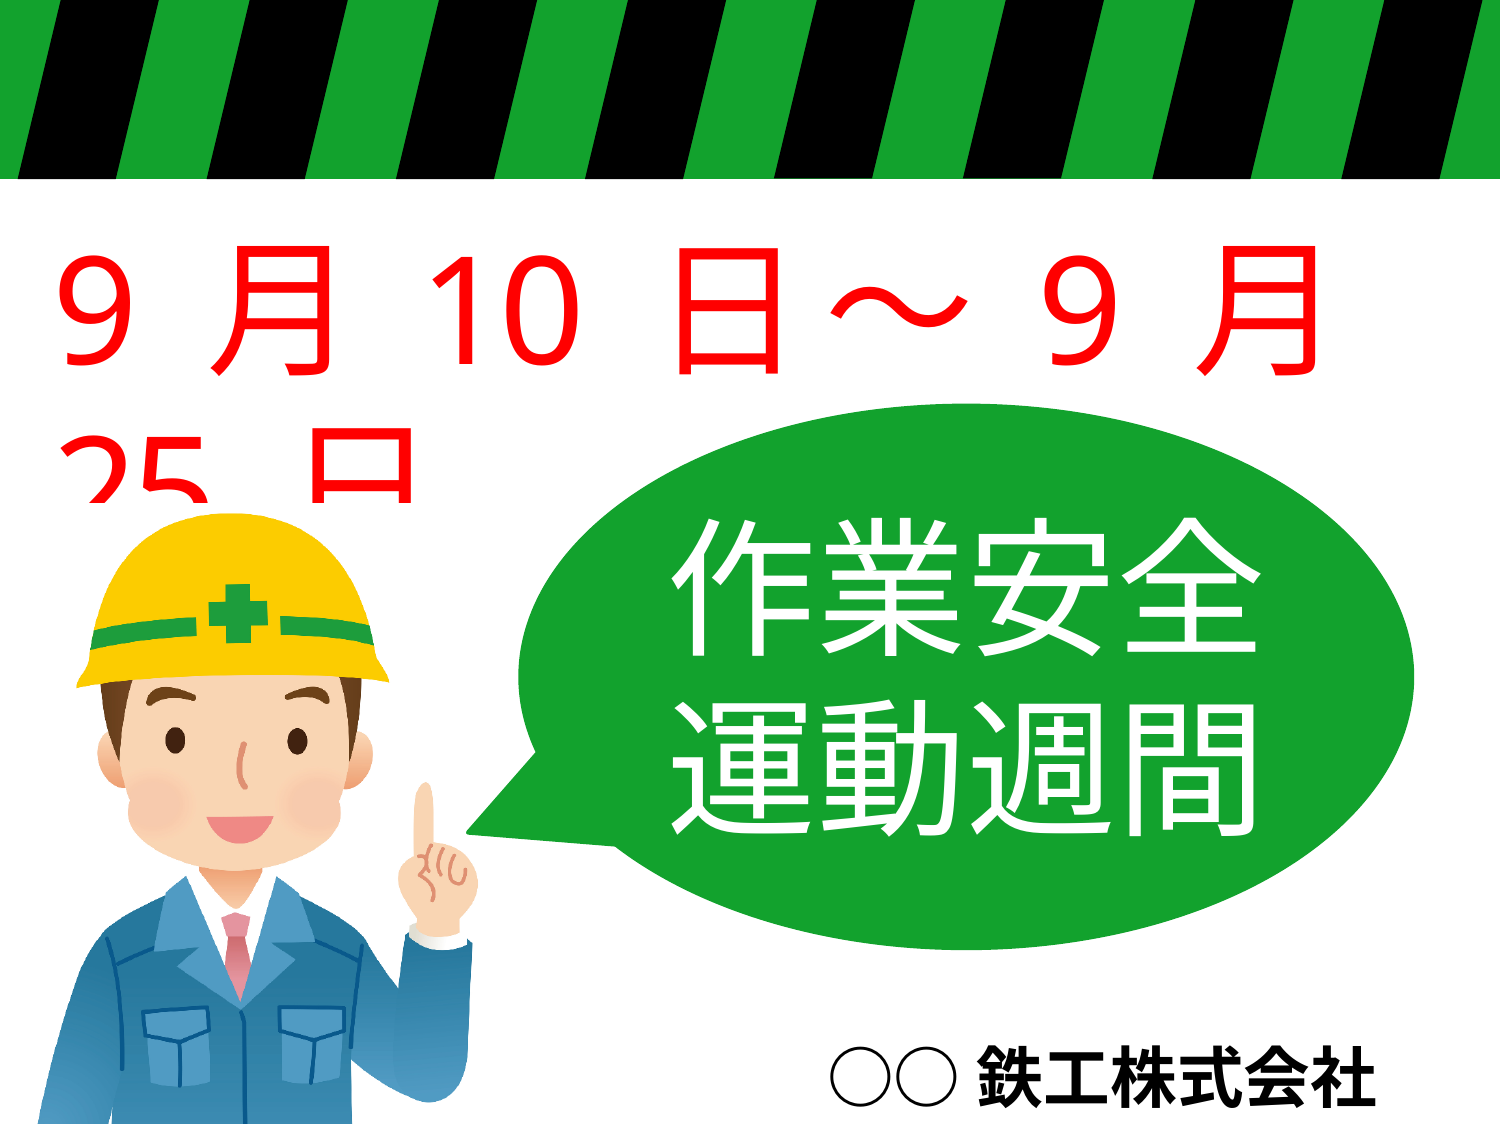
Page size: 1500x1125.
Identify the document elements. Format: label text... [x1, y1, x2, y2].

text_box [248, 405, 1500, 949]
text_box 9 月 10 日 ～ 9 月 25 日 [37, 207, 1500, 501]
text_box [17, 0, 159, 180]
text_box [962, 0, 1104, 179]
text_box [116, 0, 249, 179]
text_box [395, 0, 538, 180]
text_box [1062, 0, 1195, 179]
text_box [1341, 0, 1483, 180]
text_box ○○鉄工株式会社 [679, 1027, 1459, 1123]
text_box [0, 0, 60, 179]
text_box [1440, 0, 1500, 179]
text_box [206, 0, 348, 180]
text_box [584, 0, 727, 180]
text_box [305, 0, 438, 179]
text_box [773, 0, 915, 179]
text_box [1251, 0, 1384, 179]
text_box [1152, 0, 1294, 180]
text_box [684, 0, 816, 179]
picture [29, 503, 485, 1125]
text_box [873, 0, 1005, 179]
text_box [495, 0, 627, 179]
